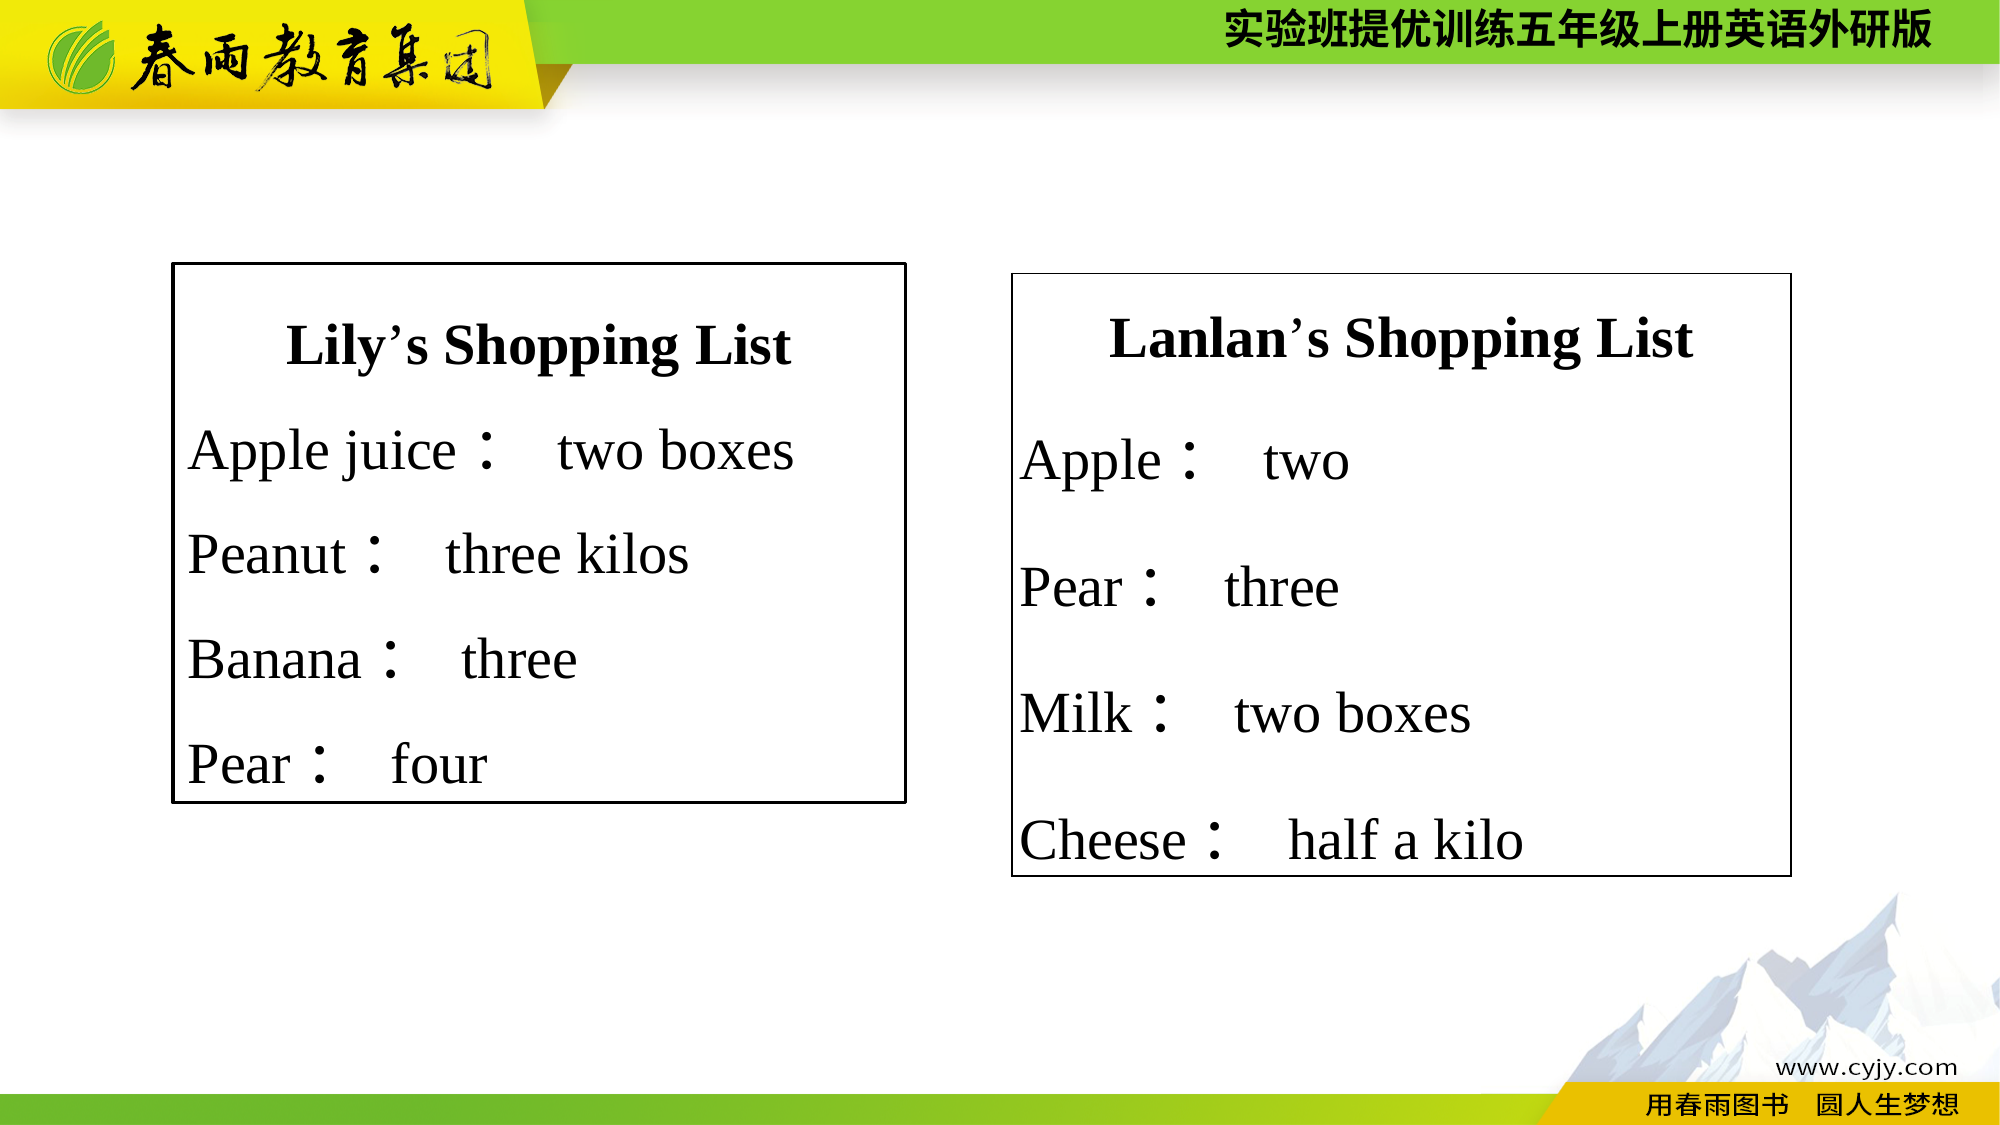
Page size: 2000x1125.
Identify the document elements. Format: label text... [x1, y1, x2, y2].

picture [0, 0, 2000, 1125]
table_header Lanlan’s Shopping List Apple： two Pear： three Milk： two boxes Cheese： half a kilo [1013, 274, 1790, 875]
text_box Lily’s Shopping List Apple juice： two boxes Peanut： three kilos Banana： three Pear： four [173, 263, 906, 803]
